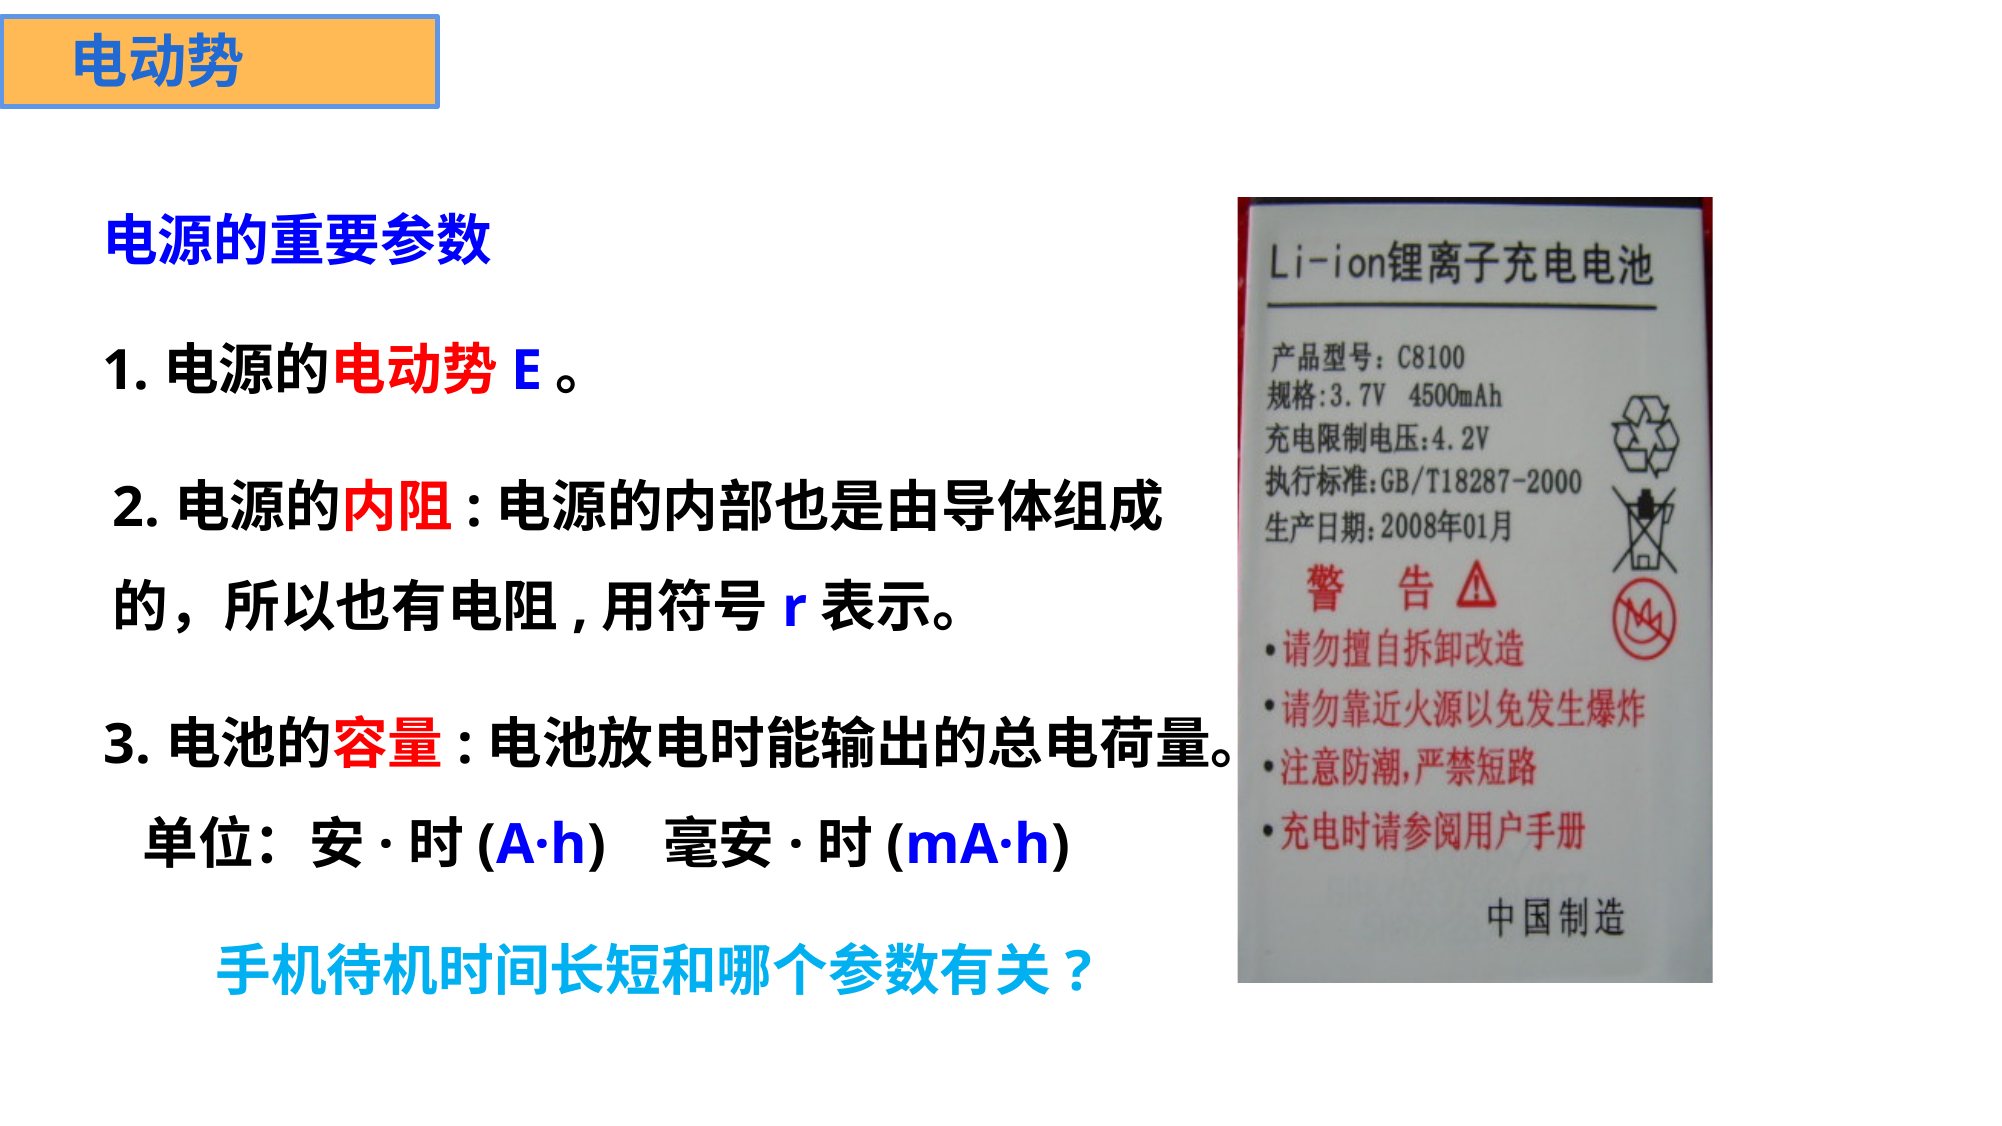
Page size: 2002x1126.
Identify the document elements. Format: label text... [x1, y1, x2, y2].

text_box 2.电源的内阻:电源的内部也是由导体组成的，所以也有电阻,用符号r表示。 [98, 429, 1218, 645]
picture [1237, 197, 1713, 983]
text_box 1.电源的电动势E。 [87, 313, 866, 409]
text_box 3.电池的容量:电池放电时能输出的总电荷量。 单位：安·时(A·h) 毫安·时(mA·h) [88, 667, 1237, 882]
text_box 手机待机时间长短和哪个参数有关? [200, 926, 1107, 1009]
text_box 电源的重要参数 [87, 197, 536, 280]
text_box 电动势 [1, 16, 438, 107]
